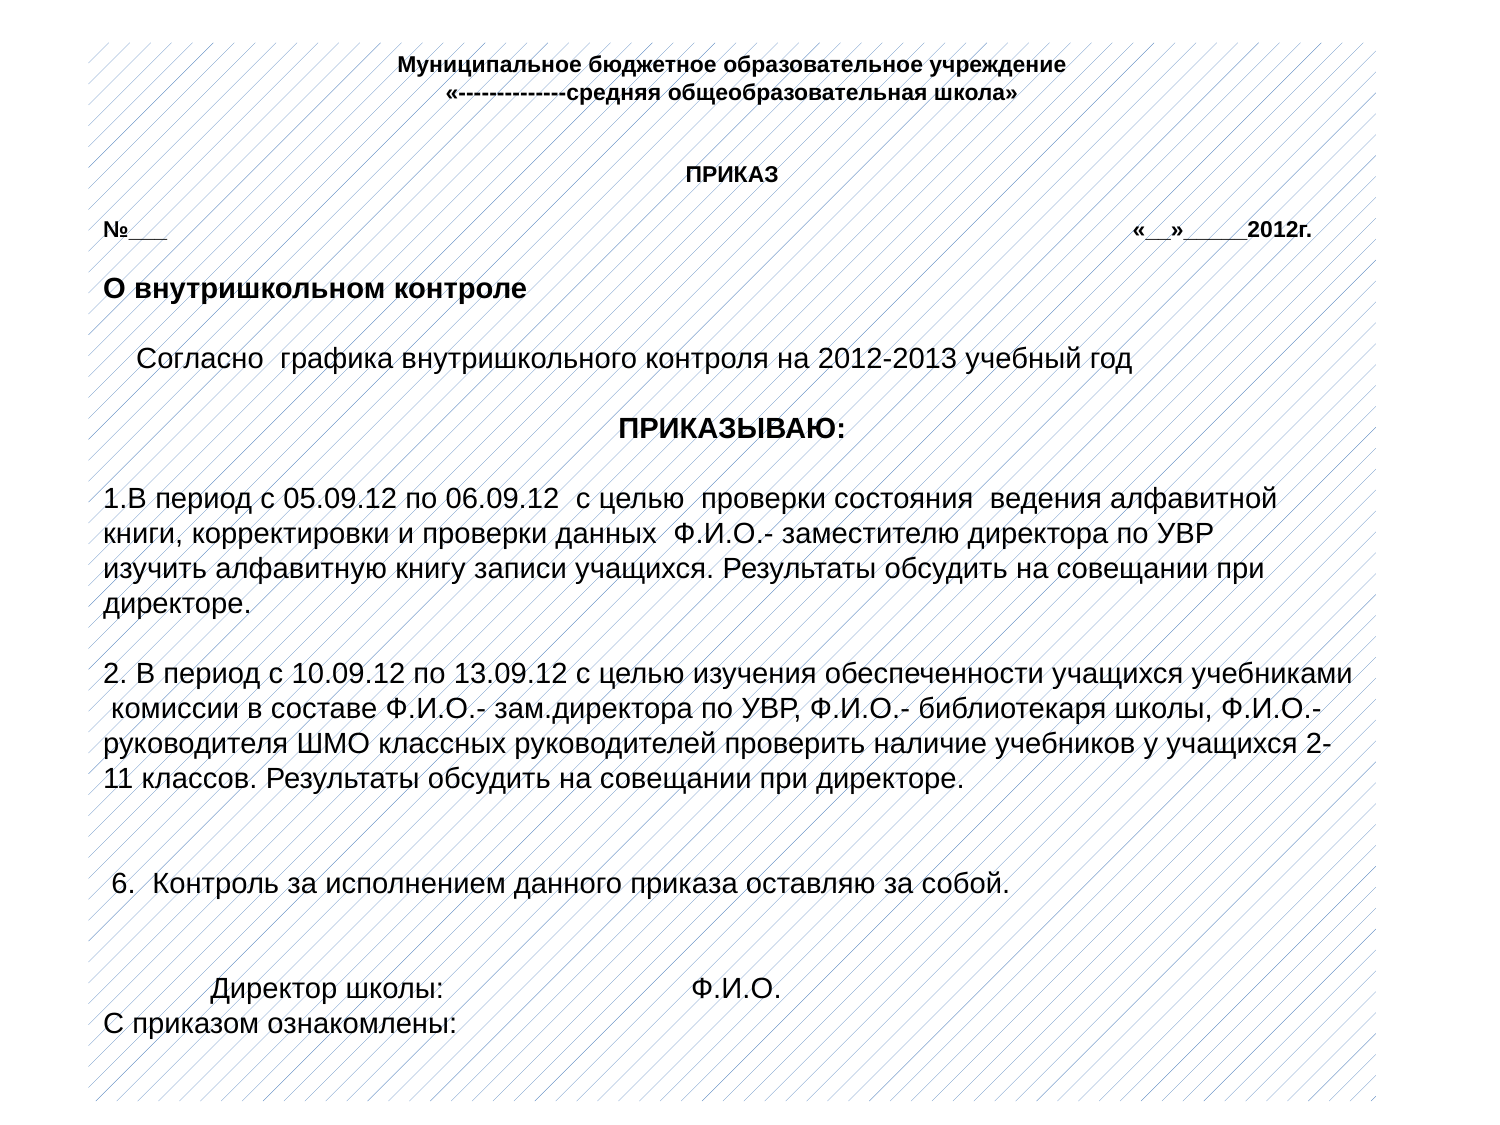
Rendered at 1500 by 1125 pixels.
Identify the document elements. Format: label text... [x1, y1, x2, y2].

text_box Муниципальное бюджетное образовательное учреждение «--------------средняя общеобразовательная школа» ПРИКАЗ №___ «__»_____2012г. О внутришкольном контроле Согласно графика внутришкольного контроля на 2012-2013 учебный год ПРИКАЗЫВАЮ: 1.В период с 05.09.12 по 06.09.12 с целью проверки состояния ведения алфавитной книги, корректировки и проверки данных Ф.И.О.- заместителю директора по УВР изучить алфавитную книгу записи учащихся. Результаты обсудить на совещании при директоре. 2. В период с 10.09.12 по 13.09.12 с целью изучения обеспеченности учащихся учебниками комиссии в составе Ф.И.О.- зам.директора по УВР, Ф.И.О.- библиотекаря школы, Ф.И.О.- руководителя ШМО классных руководителей проверить наличие учебников у учащихся 2-11 классов. Результаты обсудить на совещании при директоре. 6. Контроль за исполнением данного приказа оставляю за собой. Директор школы: Ф.И.О. С приказом ознакомлены: [88, 42, 1376, 1102]
